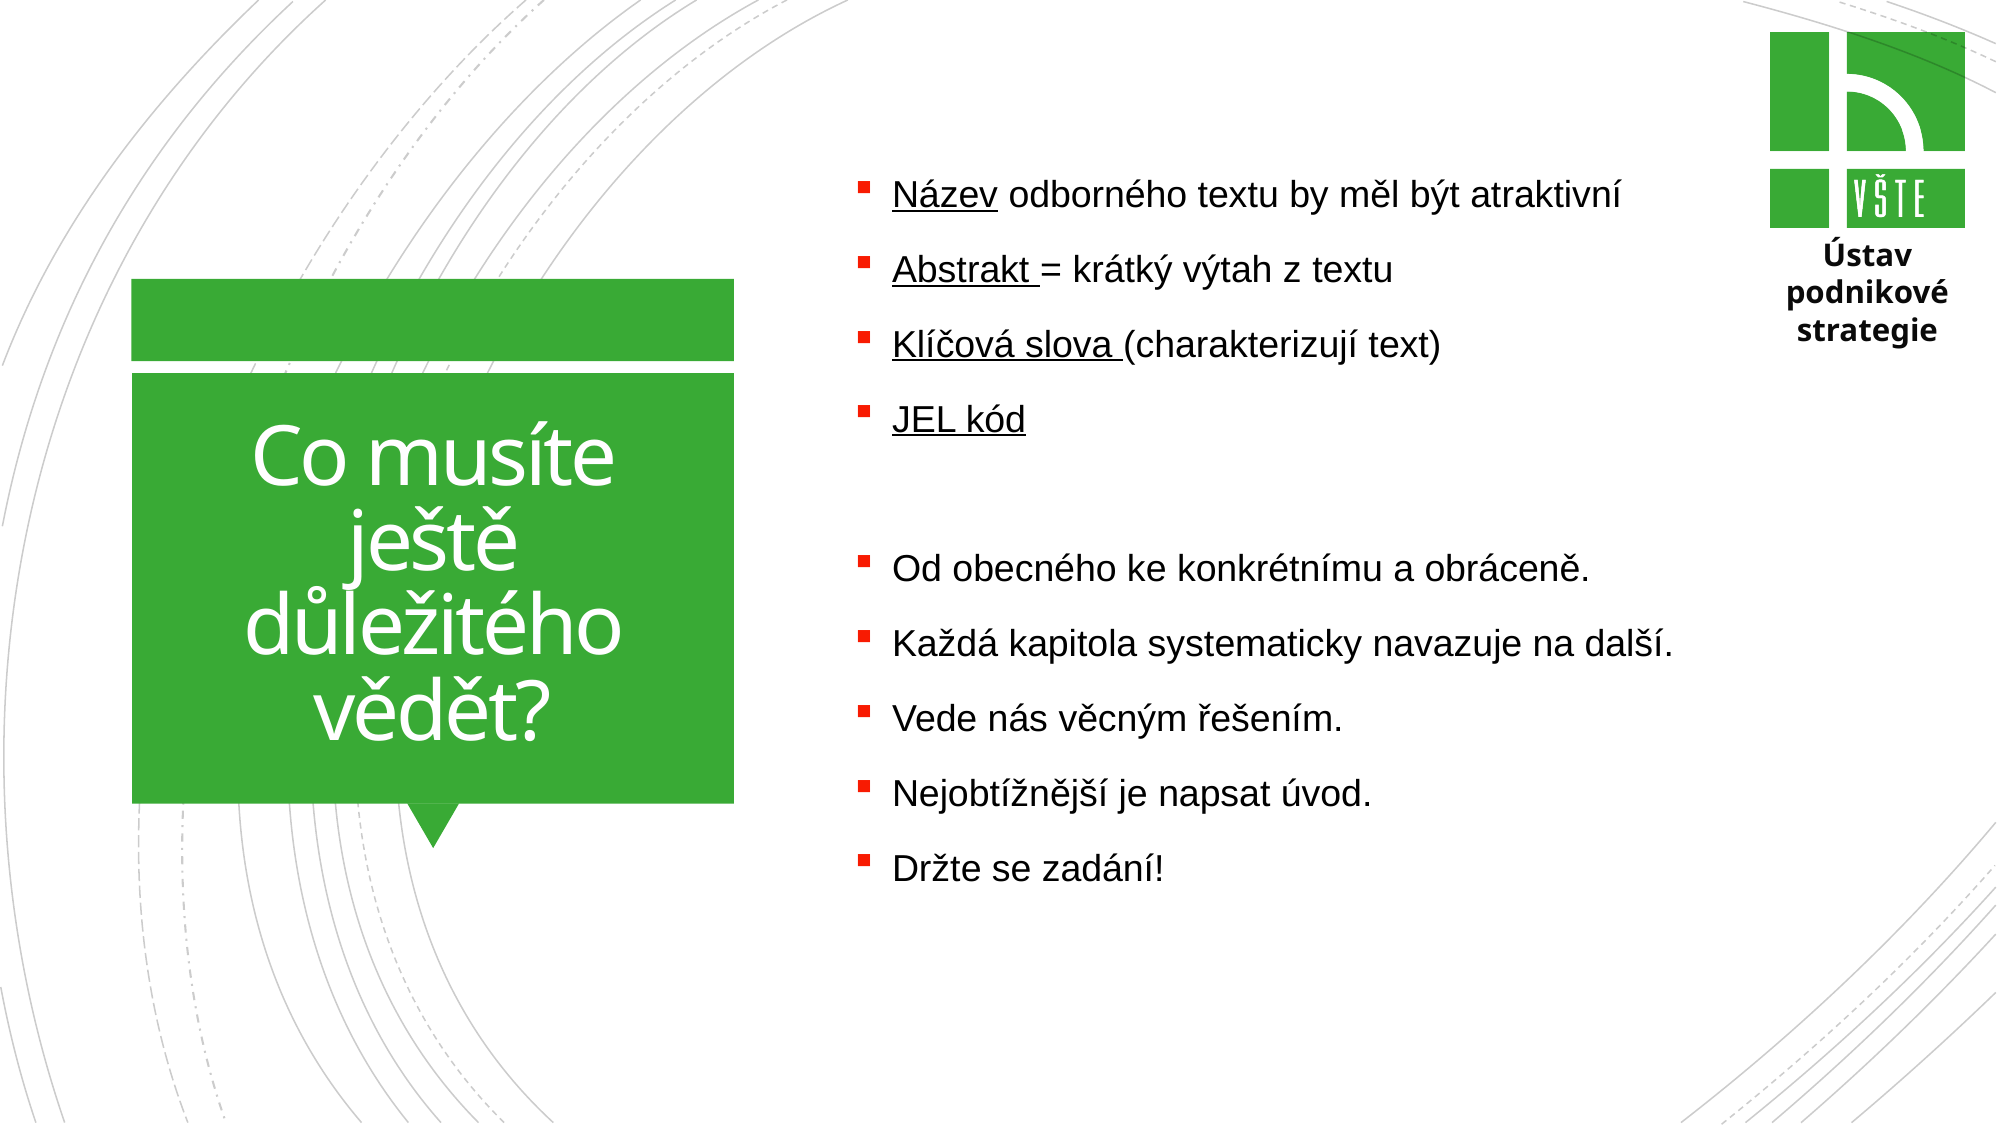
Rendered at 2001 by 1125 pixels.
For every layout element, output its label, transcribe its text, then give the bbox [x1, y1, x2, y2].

title Co musíte ještě důležitého vědět? [145, 385, 720, 789]
list Název odborného textu by měl být atraktivní Abstrakt = krátký výtah z textu Klíčová slova (charakterizují text) JEL kód Od obecného ke konkrétnímu a obráceně. Každá kapitola systematicky navazuje na další. Vede nás věcným řešením. Nejobtížnější je napsat úvod. Držte se zadání! [839, 131, 1871, 993]
picture [1770, 32, 1965, 228]
